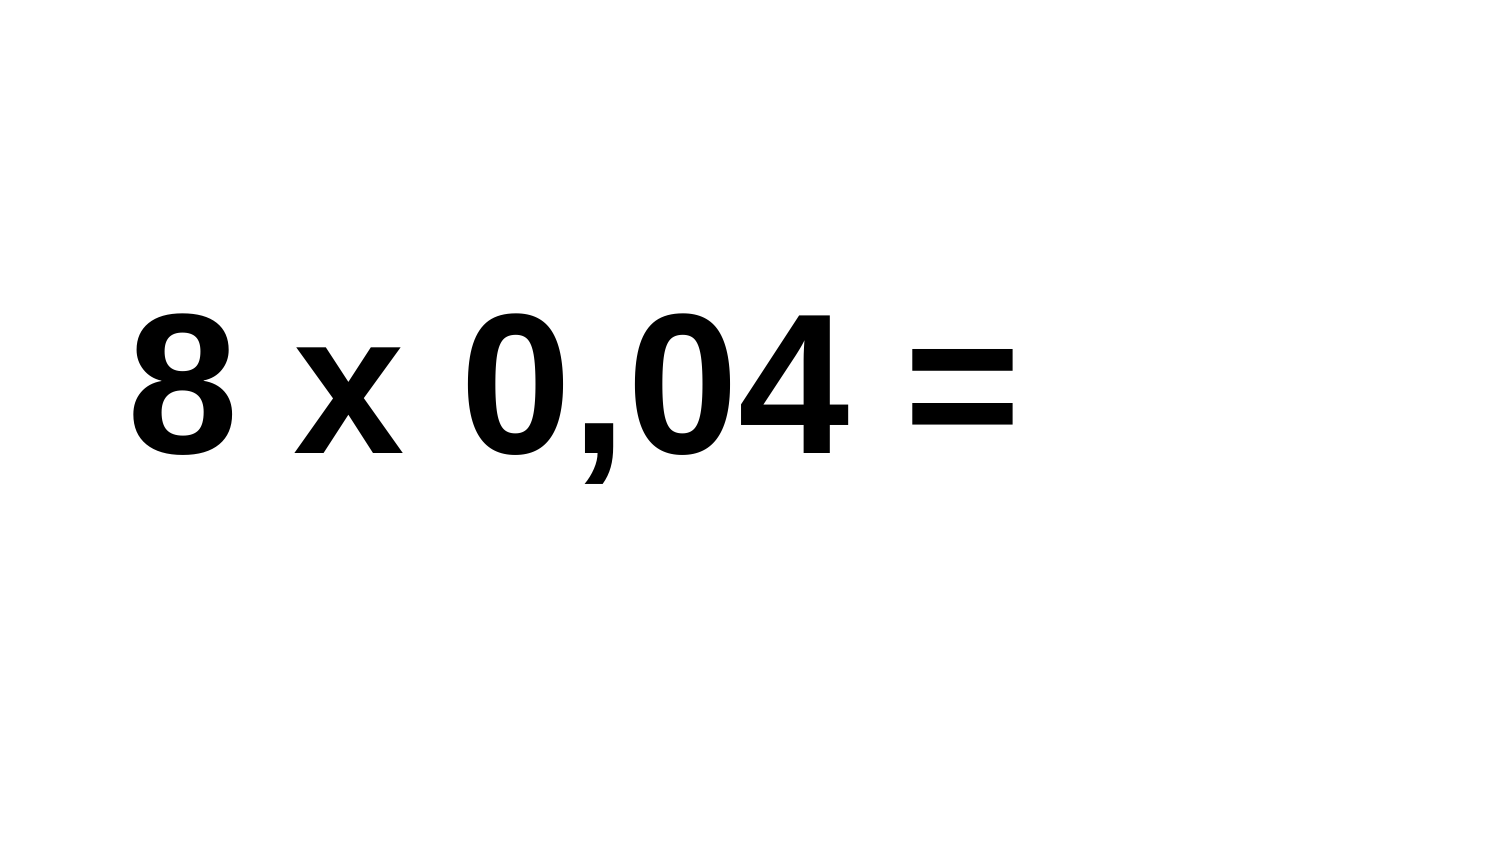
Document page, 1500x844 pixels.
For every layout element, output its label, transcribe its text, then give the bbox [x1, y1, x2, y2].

text_box 8 x 0,04 = [112, 318, 1388, 509]
